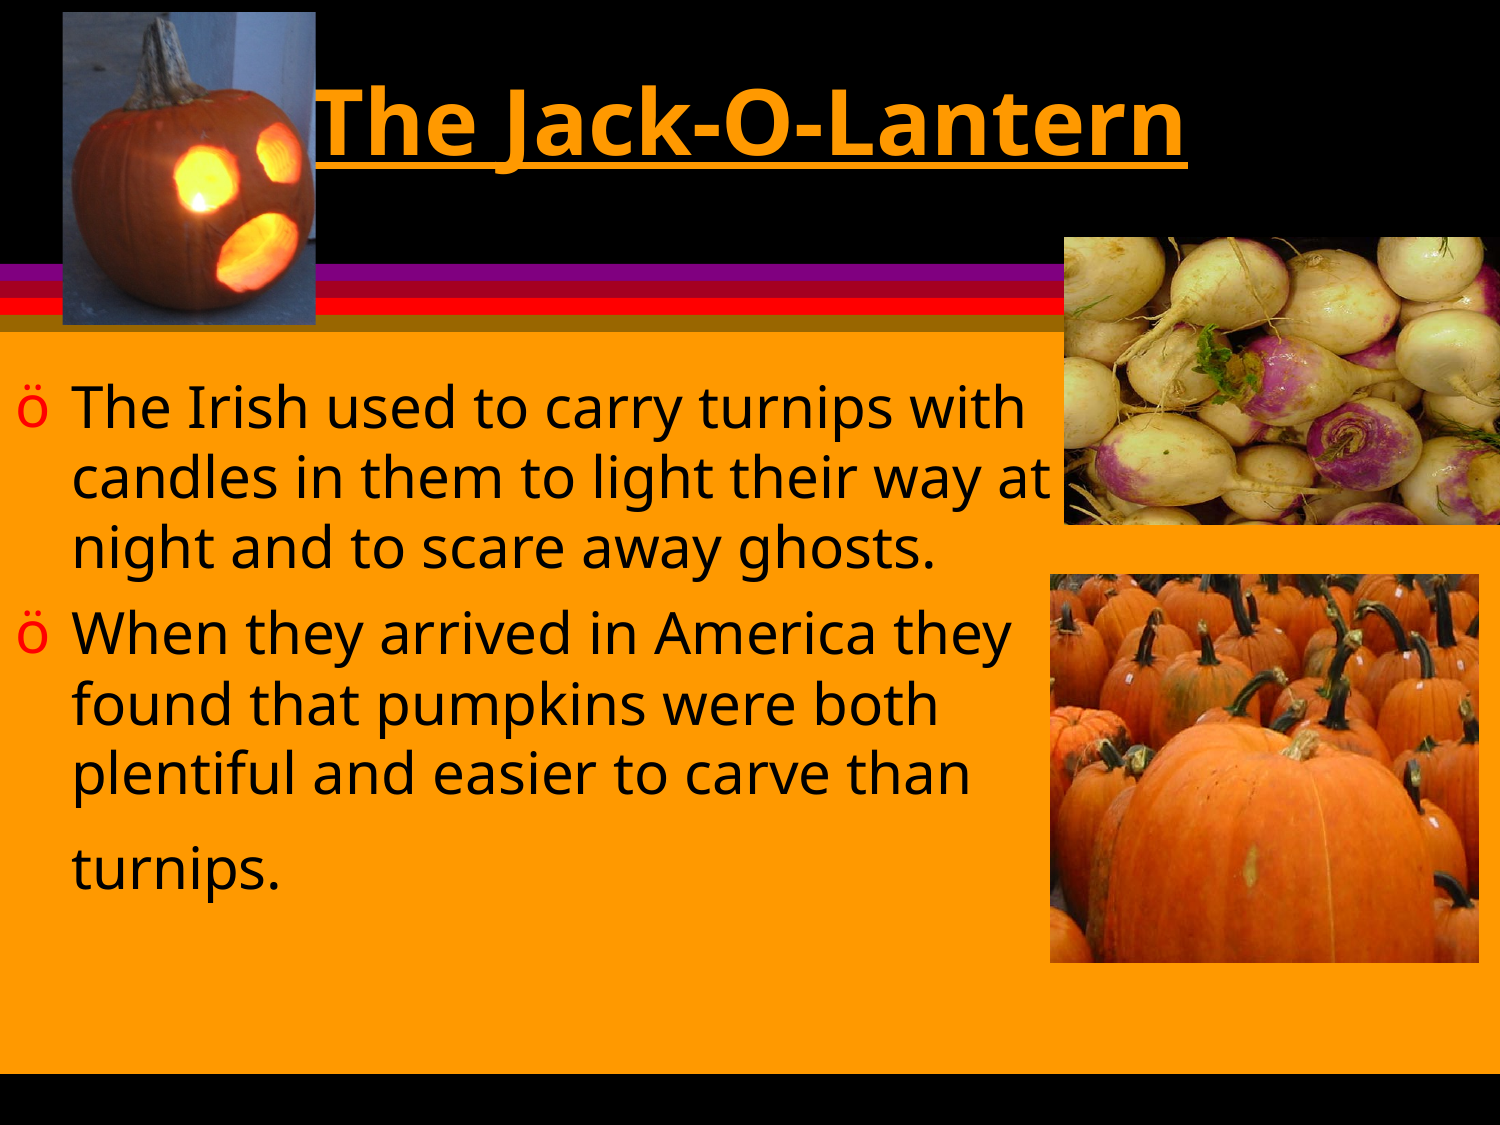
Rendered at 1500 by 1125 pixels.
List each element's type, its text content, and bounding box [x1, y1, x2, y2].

picture [1063, 237, 1500, 526]
picture [1049, 574, 1480, 963]
list The Irish used to carry turnips with candles in them to light their way at night and to scare away ghosts. When they arrived in America they found that pumpkins were both plentiful and easier to carve than turnips. [0, 362, 1083, 1038]
title The Jack-O-Lantern [319, 24, 1388, 213]
picture [62, 12, 316, 326]
